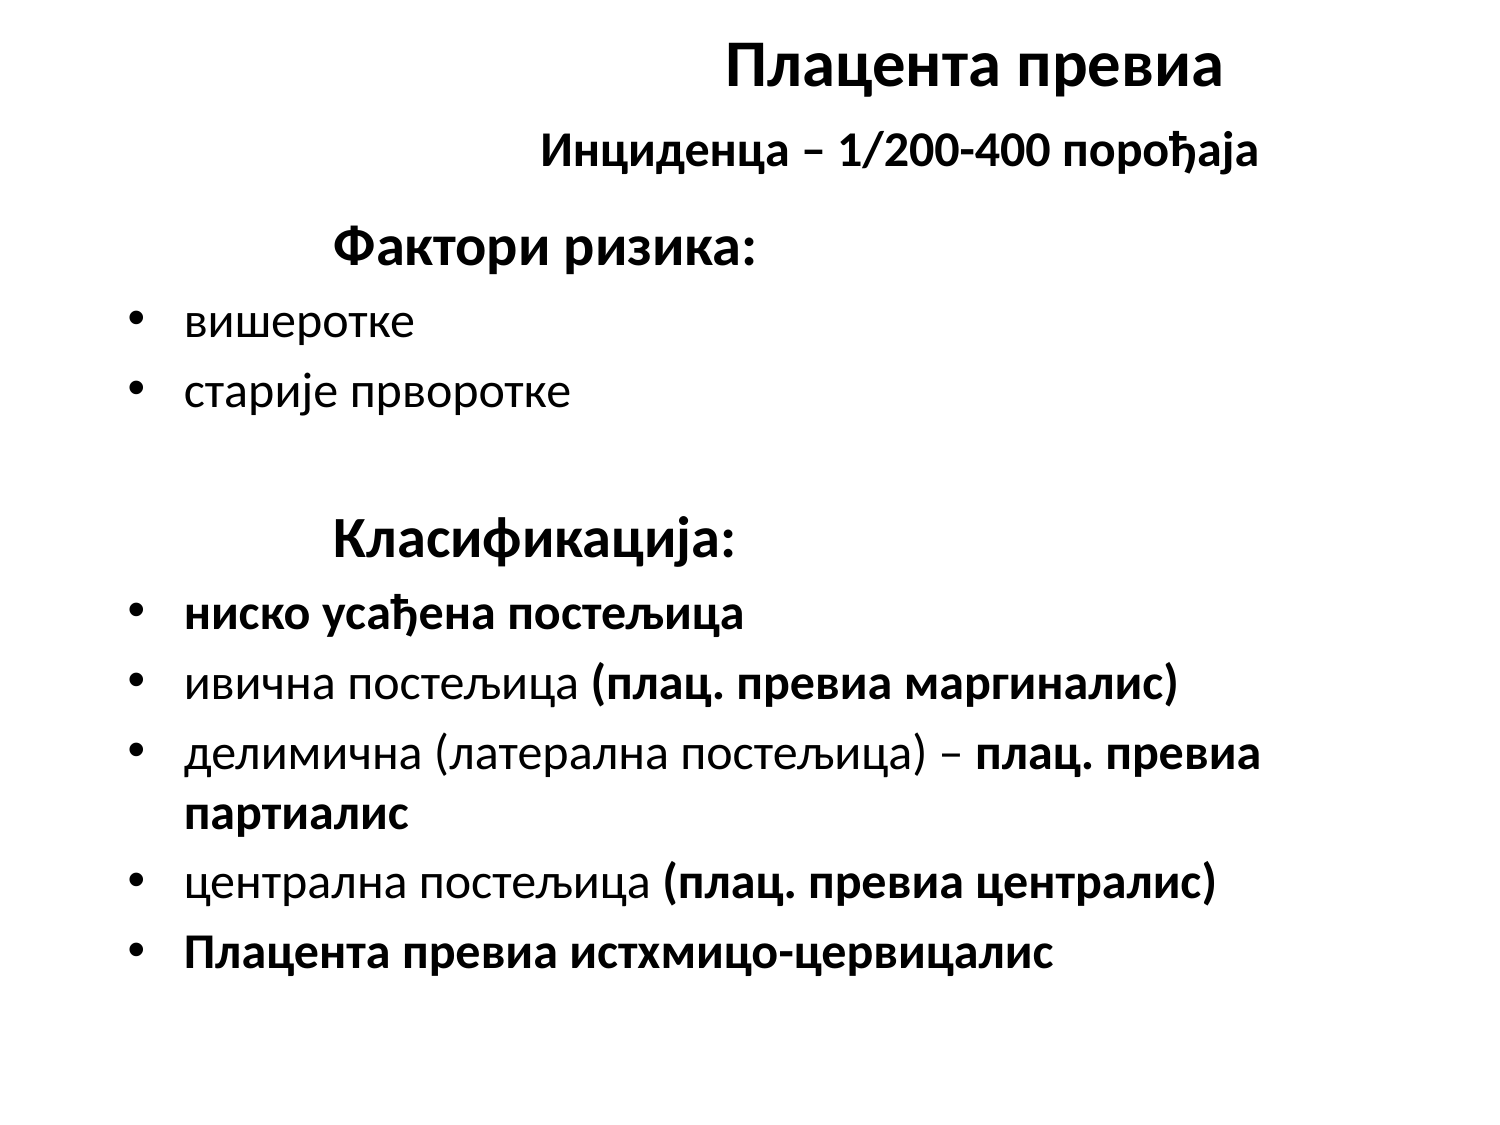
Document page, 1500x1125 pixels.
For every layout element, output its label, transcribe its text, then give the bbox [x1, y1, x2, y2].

title Плацента превиа Инциденца – 1/200-400 порођаја [112, 0, 1388, 200]
list Фактори ризика: вишеротке старије прворотке Класификација: ниско усађена постељица ивична постељица (плац. превиа маргиналис) делимична (латерална постељица) – плац. превиа партиалис централна постељица (плац. превиа централис) Плацента превиа истхмицо-цервицалис [112, 200, 1388, 1063]
